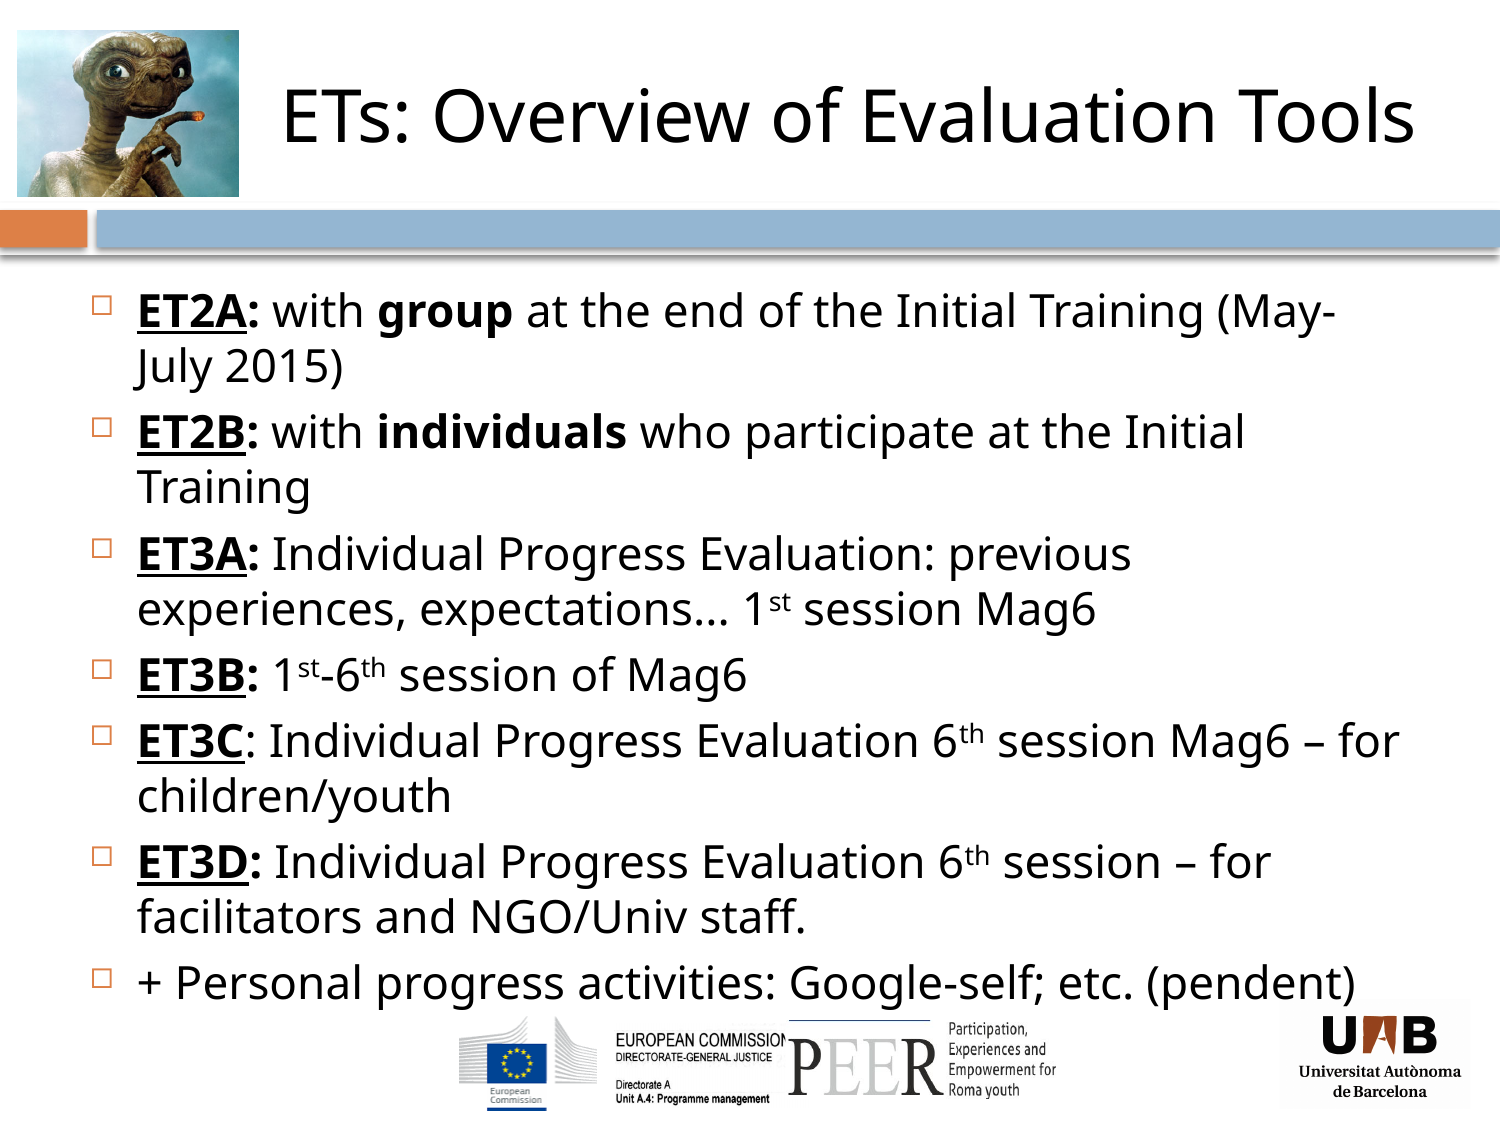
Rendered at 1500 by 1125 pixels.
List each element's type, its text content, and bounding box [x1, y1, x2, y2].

picture [1279, 999, 1471, 1109]
picture [17, 30, 239, 197]
title ETs: Overview of Evaluation Tools [265, 19, 1459, 207]
picture [459, 1024, 597, 1111]
picture [785, 1024, 1057, 1099]
list ET2A: with group at the end of the Initial Training (May-July 2015) ET2B: with individuals who participate at the Initial Training ET3A: Individual Progress Evaluation: previous experiences, expectations... 1st session Mag6 ET3B: 1st-6th session of Mag6 ET3C: Individual Progress Evaluation 6th session Mag6 – for children/youth ET3D: Individual Progress Evaluation 6th session – for facilitators and NGO/Univ staff. + Personal progress activities: Google-self; etc. (pendent) [75, 208, 1425, 1024]
